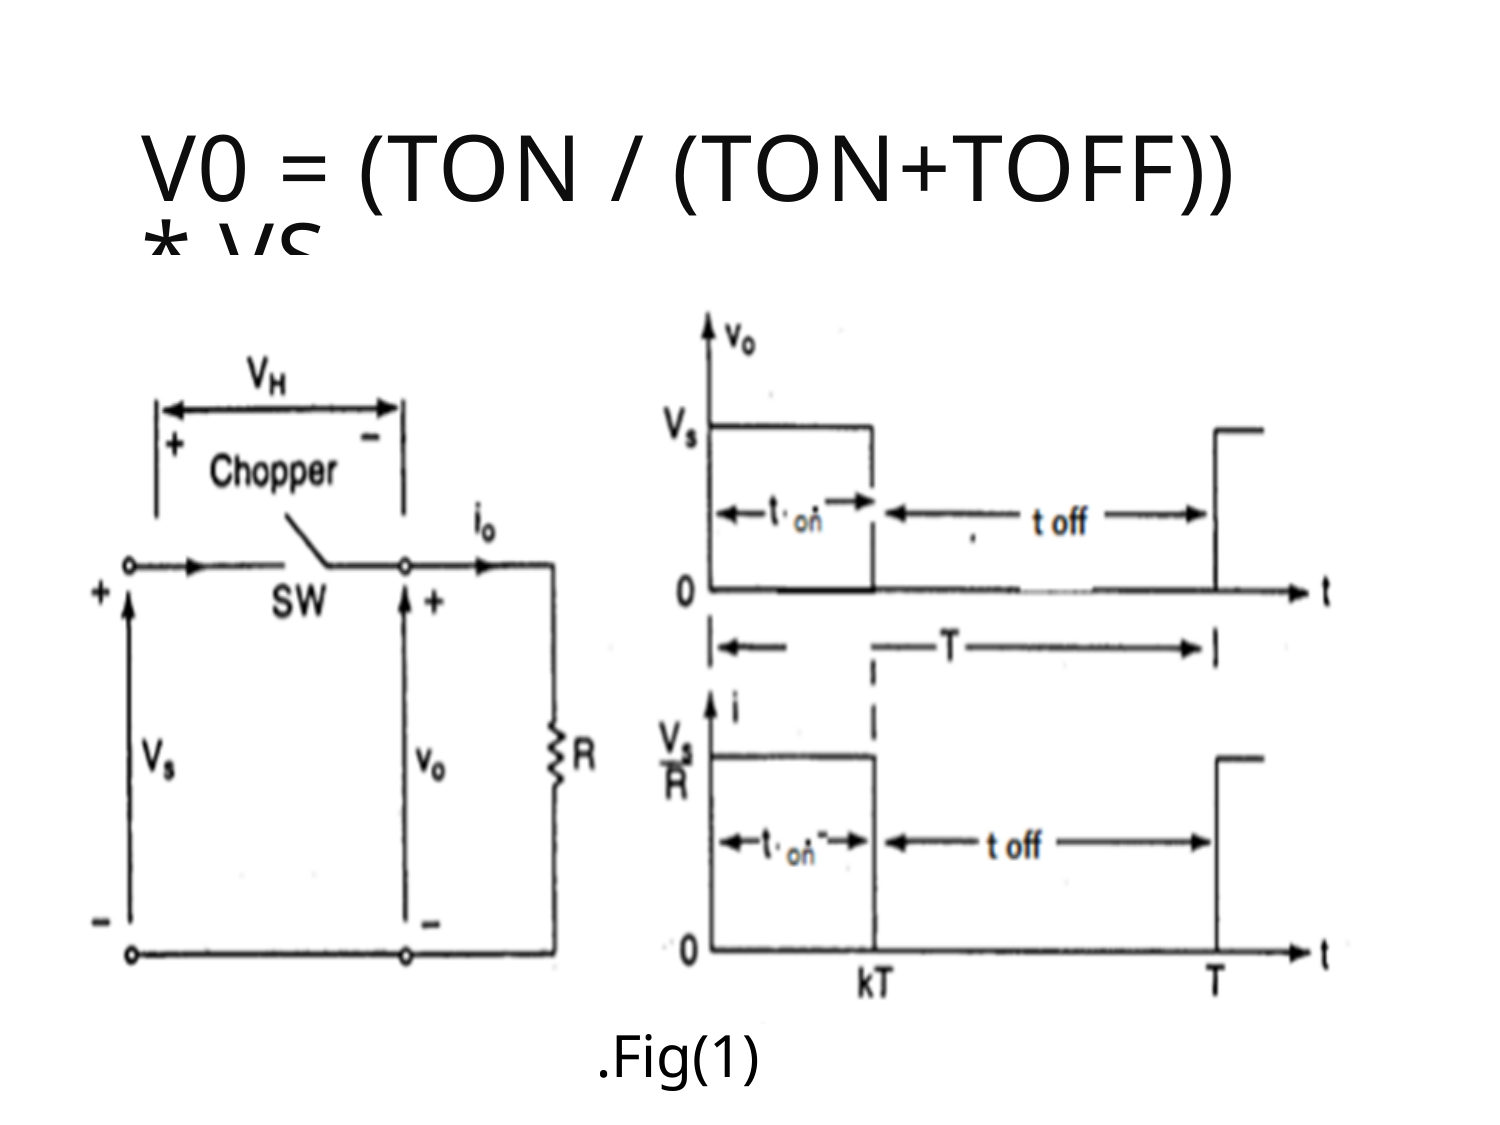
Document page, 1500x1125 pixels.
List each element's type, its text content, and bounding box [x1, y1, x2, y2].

text_box Fig(1). [565, 1032, 776, 1097]
title V0 = (Ton / (Ton+Toff)) * Vs [126, 96, 1322, 250]
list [47, 255, 1401, 1024]
